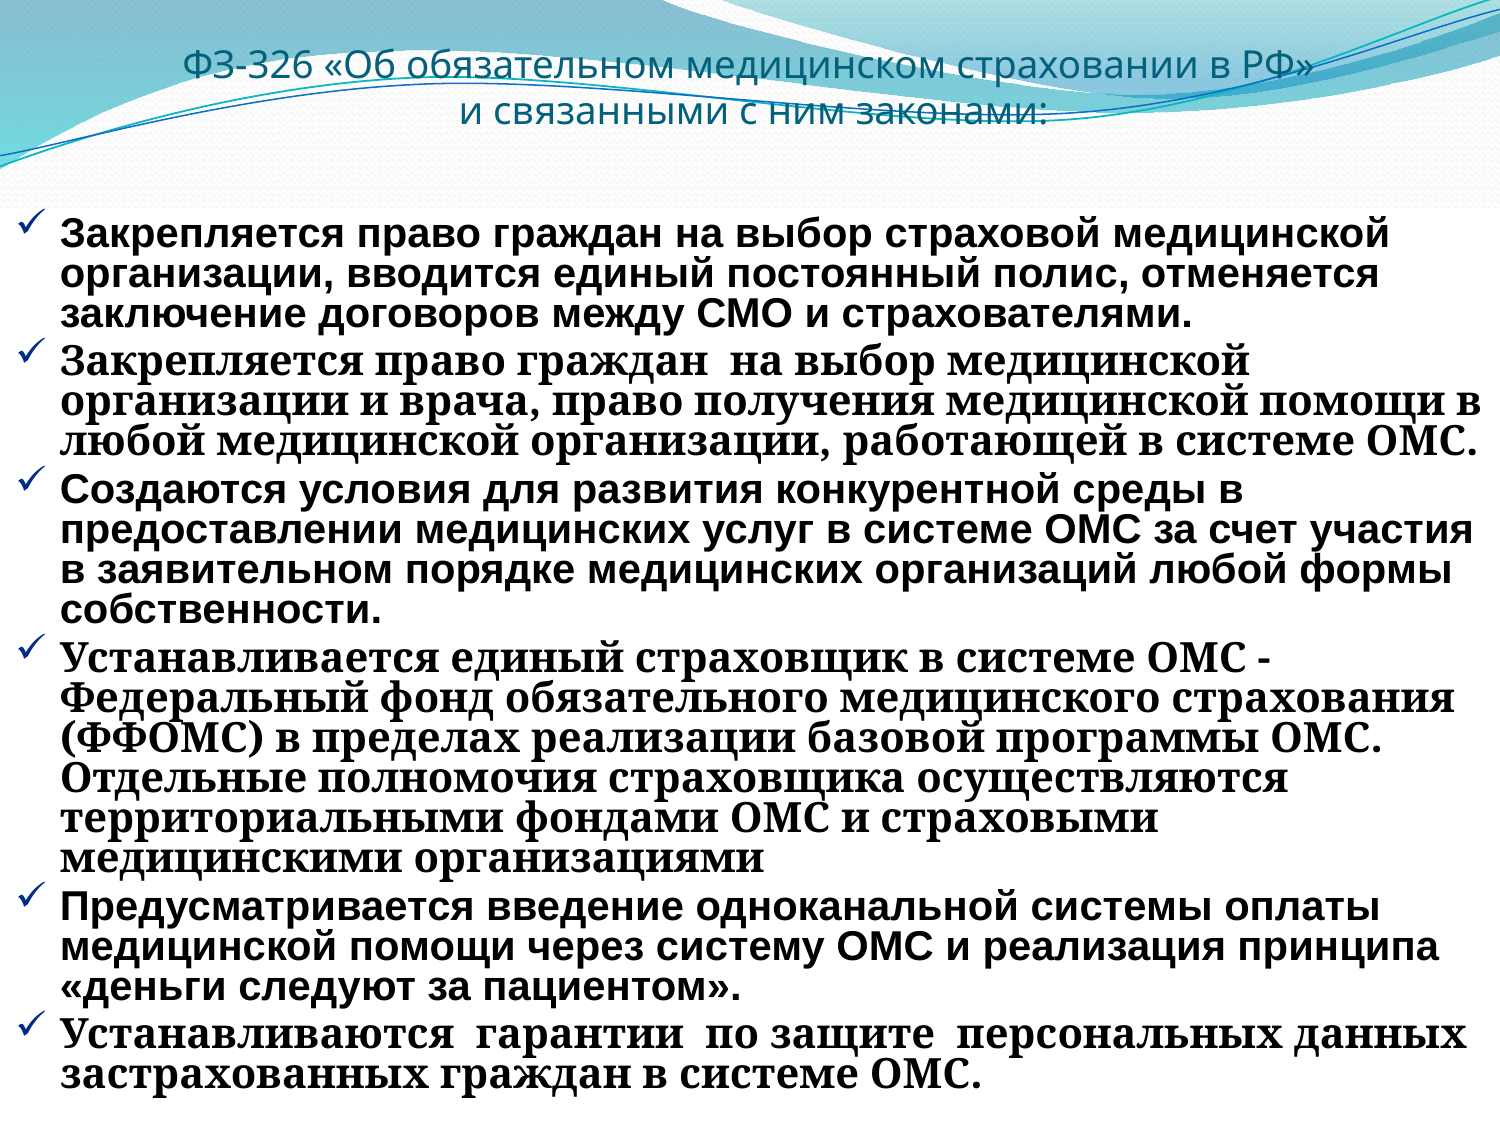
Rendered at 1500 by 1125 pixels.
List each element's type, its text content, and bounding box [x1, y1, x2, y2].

list Закрепляется право граждан на выбор страховой медицинской организации, вводится единый постоянный полис, отменяется заключение договоров между СМО и страхователями. Закрепляется право граждан на выбор медицинской организации и врача, право получения медицинской помощи в любой медицинской организации, работающей в системе ОМС. Создаются условия для развития конкурентной среды в предоставлении медицинских услуг в системе ОМС за счет участия в заявительном порядке медицинских организаций любой формы собственности. Устанавливается единый страховщик в системе ОМС - Федеральный фонд обязательного медицинского страхования (ФФОМС) в пределах реализации базовой программы ОМС. Отдельные полномочия страховщика осуществляются территориальными фондами ОМС и страховыми медицинскими организациями Предусматривается введение одноканальной системы оплаты медицинской помощи через систему ОМС и реализация принципа «деньги следуют за пациентом». Устанавливаются гарантии по защите персональных данных застрахованных граждан в системе ОМС. [0, 207, 1500, 1125]
title ФЗ-326 «Об обязательном медицинском страховании в РФ» и связанными с ним законами: [52, 30, 1455, 133]
